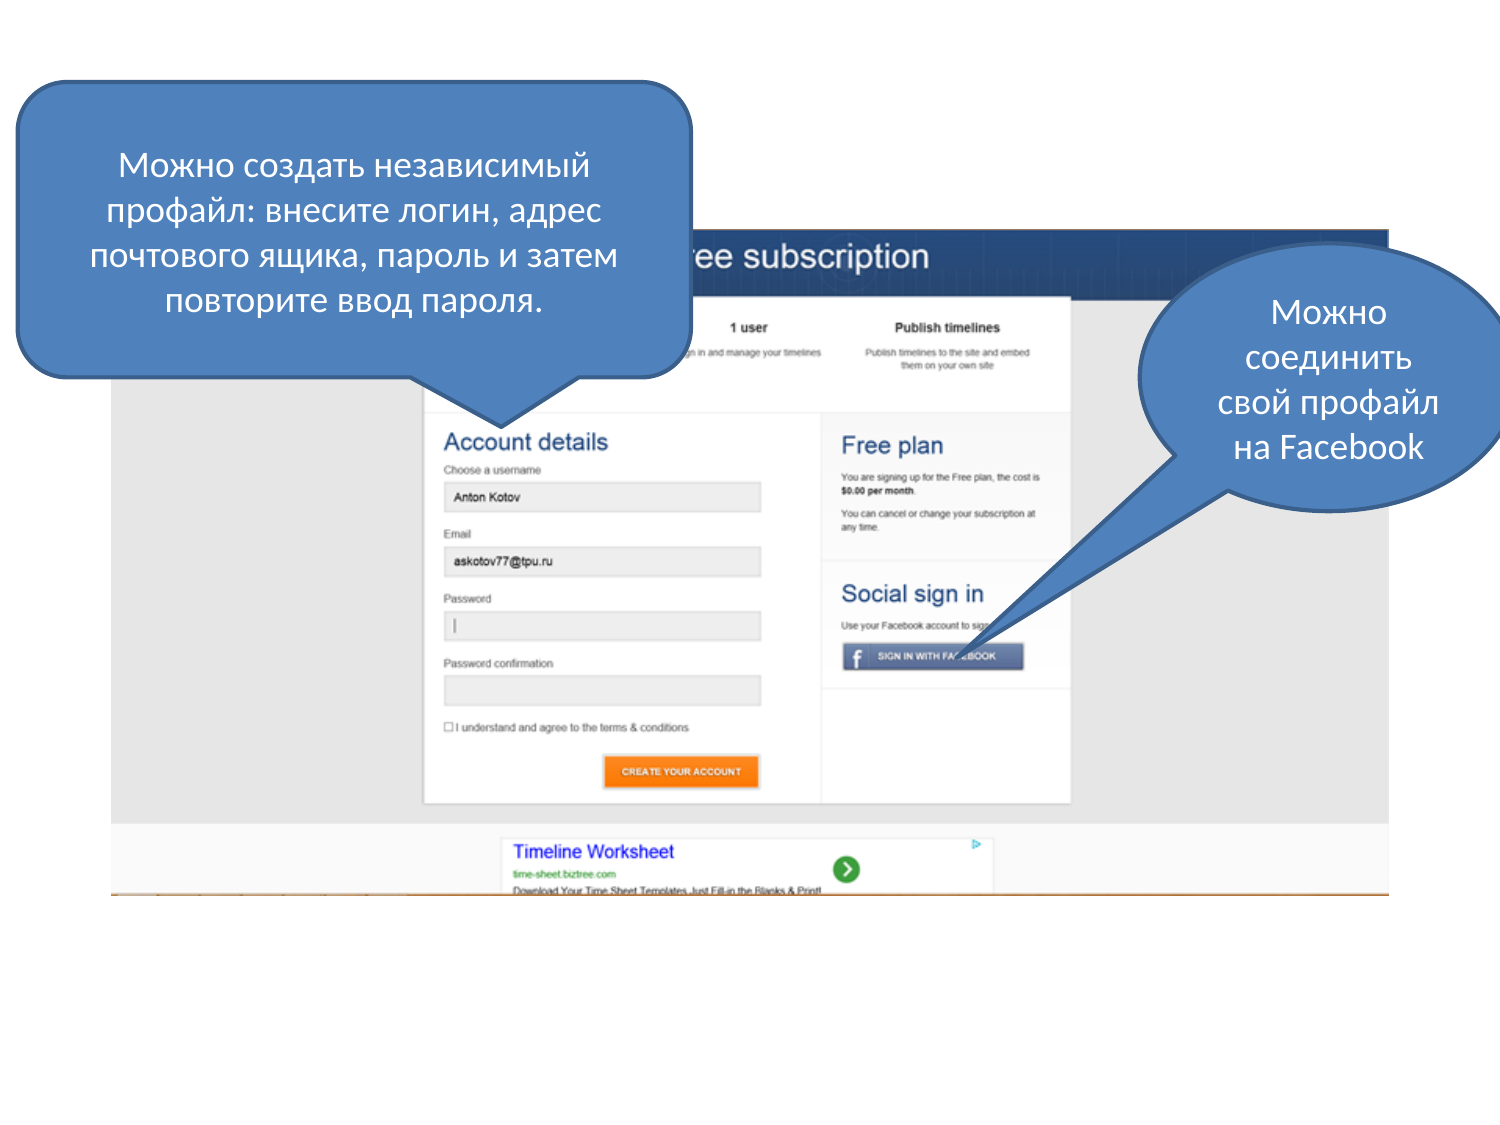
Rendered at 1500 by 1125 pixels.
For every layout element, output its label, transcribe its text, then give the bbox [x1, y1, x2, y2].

picture [111, 229, 1389, 896]
text_box Можно соединить свой профайл на Facebook [1394, 249, 1500, 506]
text_box Можно создать независимый профайл: внесите логин, адрес почтового ящика, пароль и затем повторите ввод пароля. [15, 79, 694, 380]
